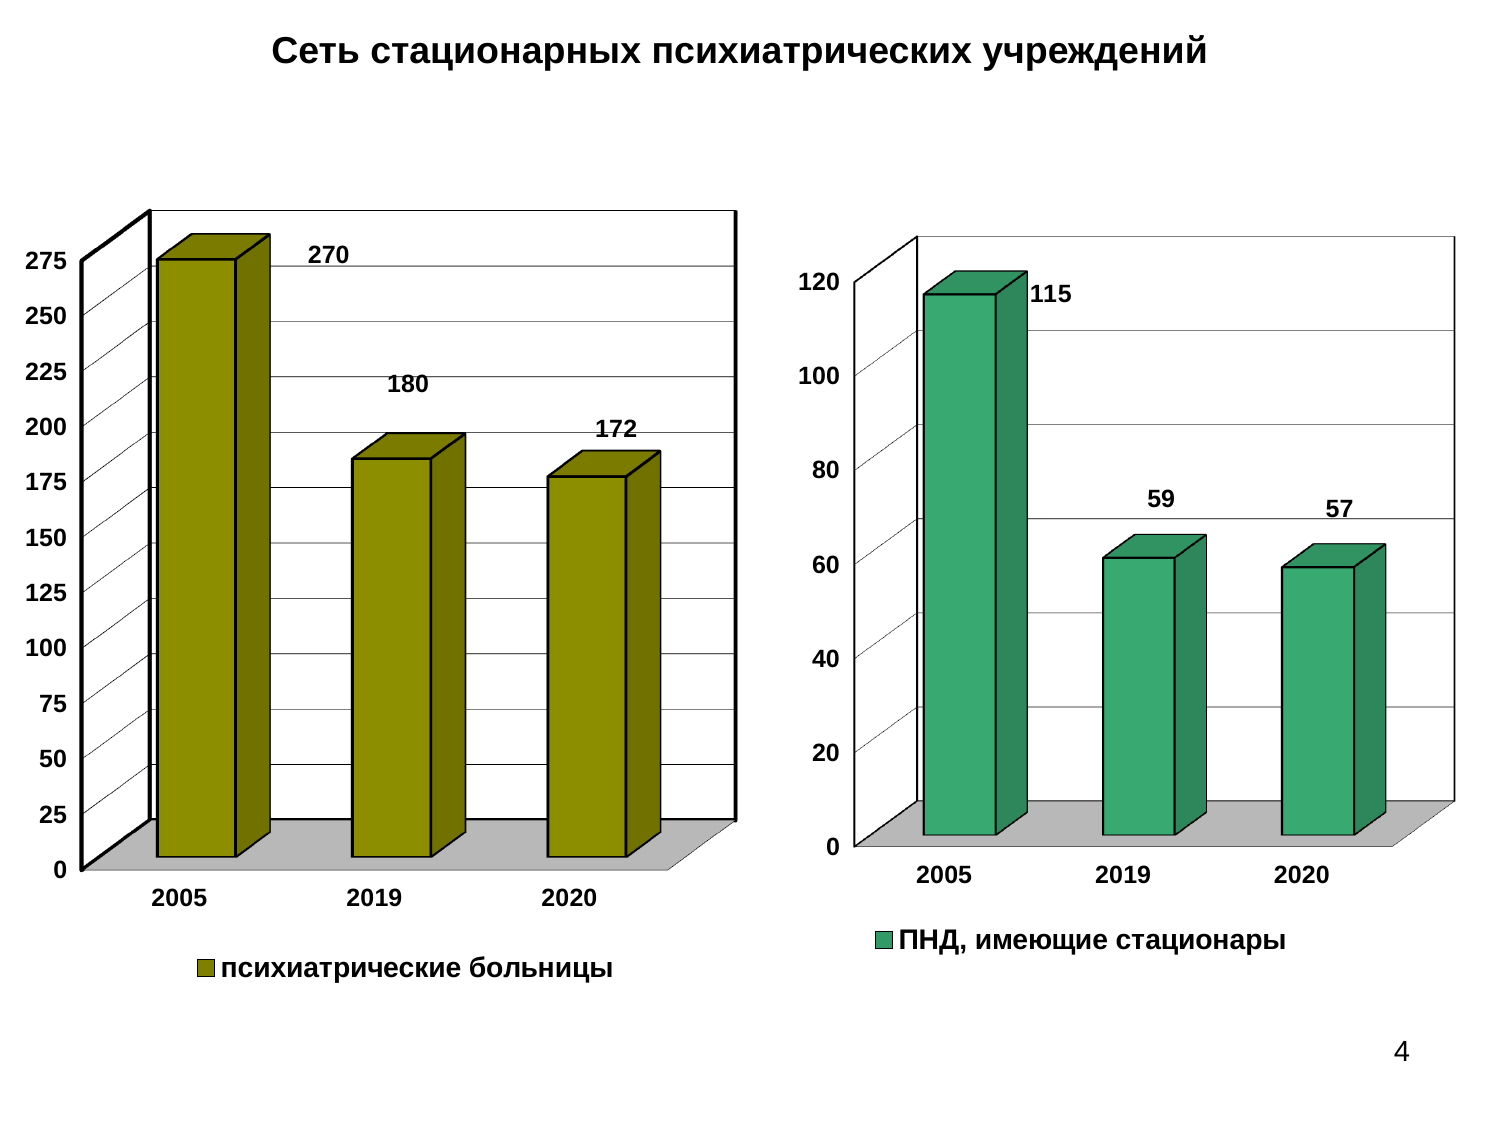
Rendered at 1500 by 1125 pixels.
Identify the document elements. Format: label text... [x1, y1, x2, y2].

slide_number 4 [1074, 1024, 1425, 1103]
text_box Сеть стационарных психиатрических учреждений [64, 19, 1415, 113]
chart [11, 161, 1467, 1025]
